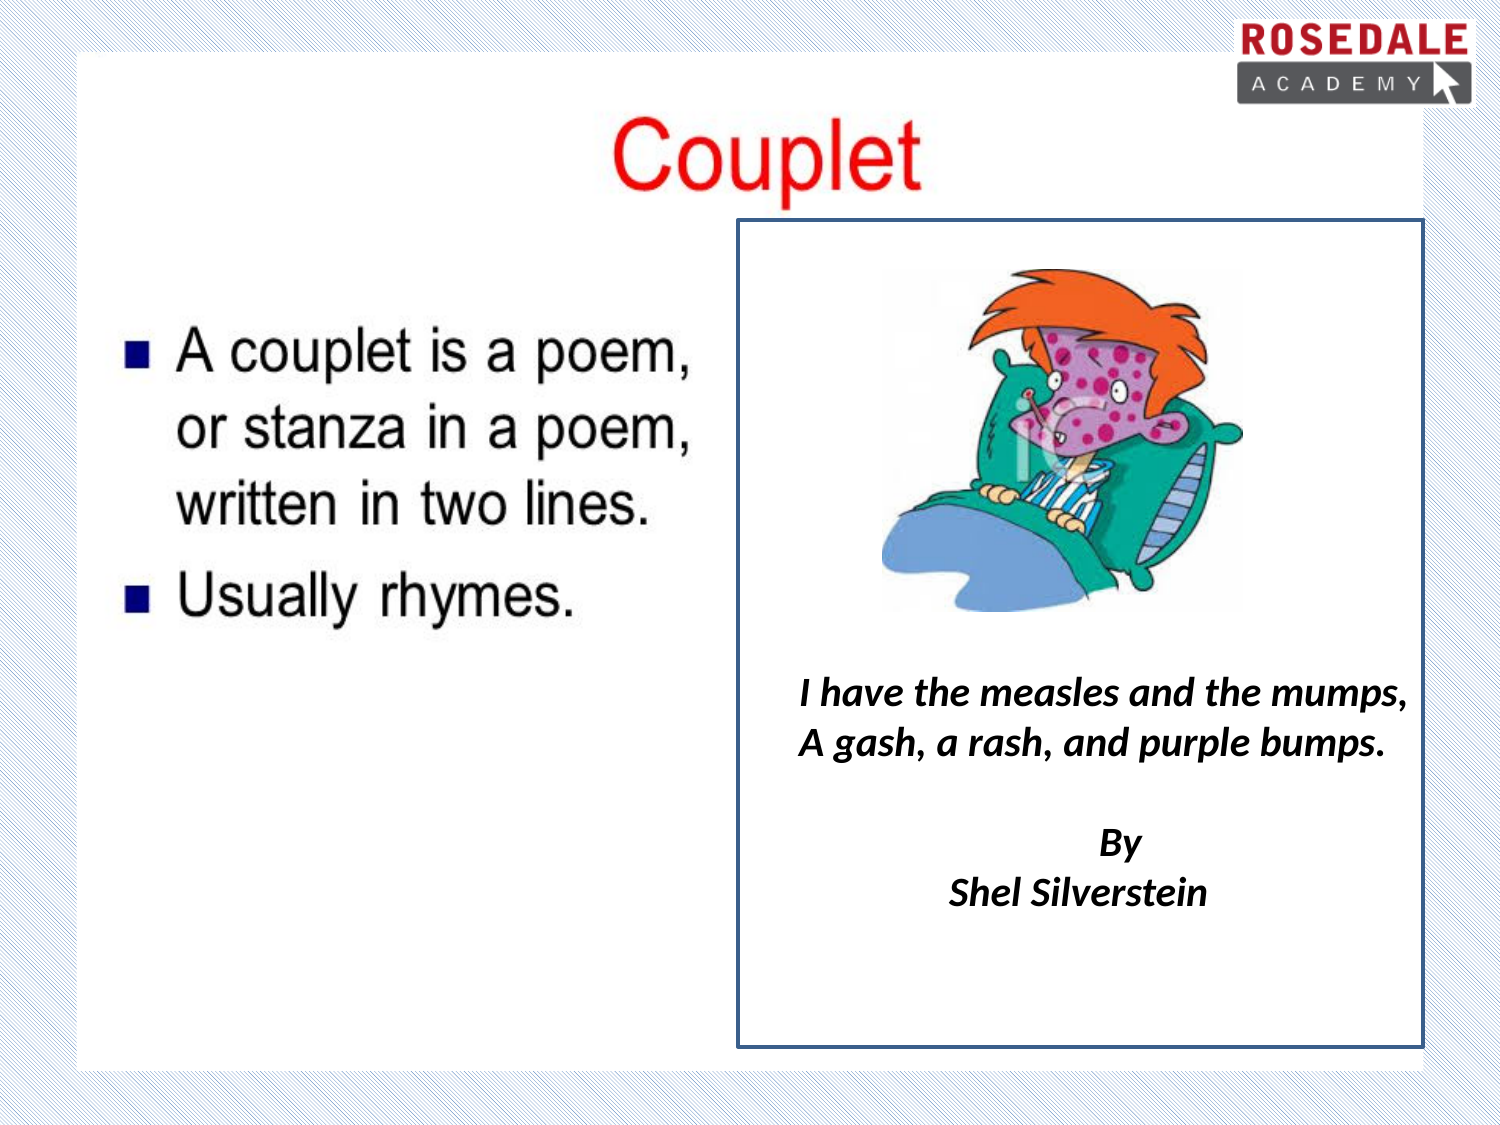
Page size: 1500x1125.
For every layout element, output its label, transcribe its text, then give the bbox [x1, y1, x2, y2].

text_box I have the measles and the mumps, A gash, a rash, and purple bumps. By Shel Silverstein [1426, 656, 1434, 922]
picture [882, 269, 1243, 612]
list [76, 52, 1424, 1071]
picture [1234, 18, 1476, 109]
